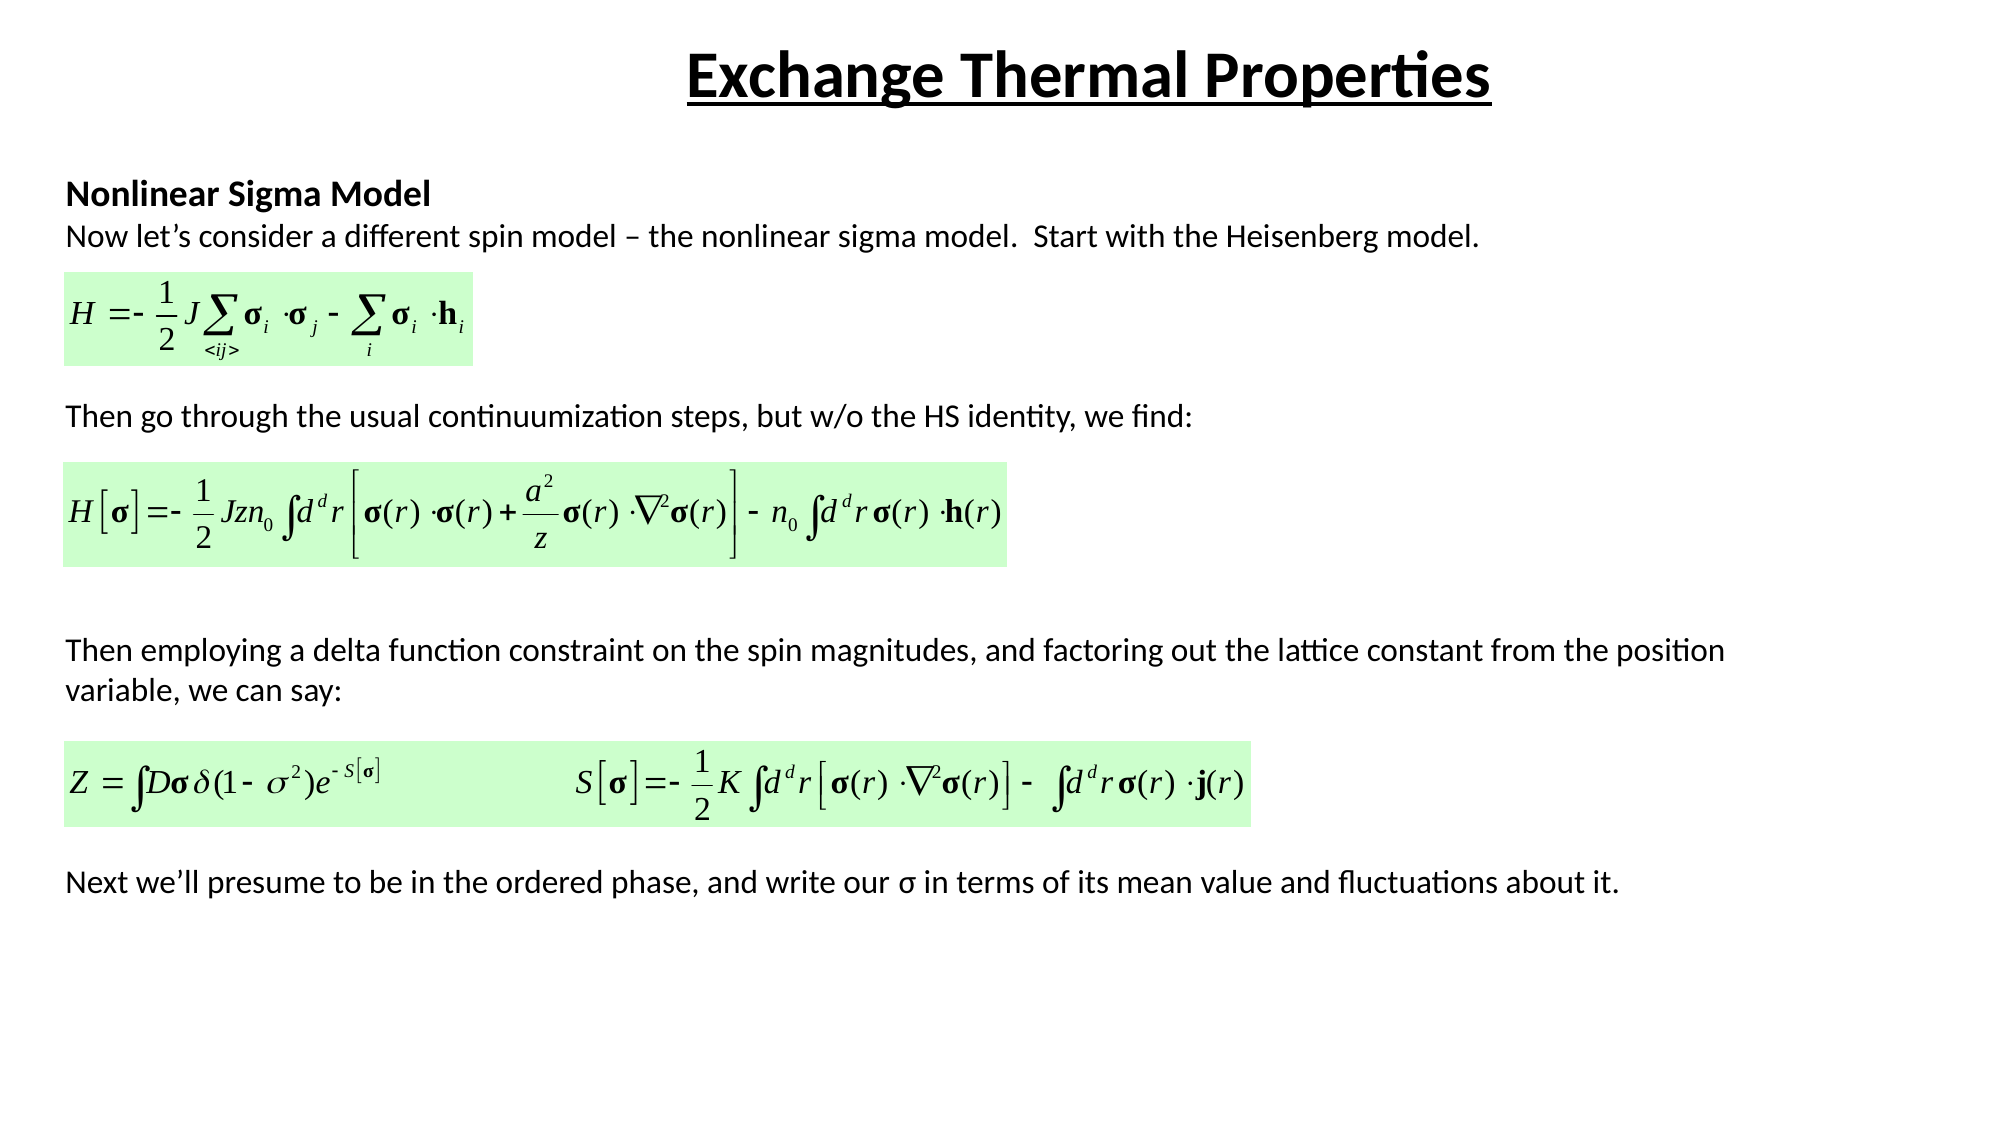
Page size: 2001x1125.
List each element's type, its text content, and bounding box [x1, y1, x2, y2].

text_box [62, 461, 1008, 567]
text_box Then go through the usual continuumization steps, but w/o the HS identity, we find: [50, 387, 1252, 442]
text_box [63, 740, 1252, 829]
text_box Nonlinear Sigma Model Now let’s consider a different spin model – the nonlinear sigma model. Start with the Heisenberg model. [50, 161, 1517, 262]
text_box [63, 271, 473, 367]
text_box Then employing a delta function constraint on the spin magnitudes, and factoring out the lattice constant from the position variable, we can say: [50, 621, 1825, 716]
text_box Next we’ll presume to be in the ordered phase, and write our σ in terms of its mean value and fluctuations about it. [50, 852, 1689, 908]
text_box Exchange Thermal Properties [671, 23, 1507, 118]
